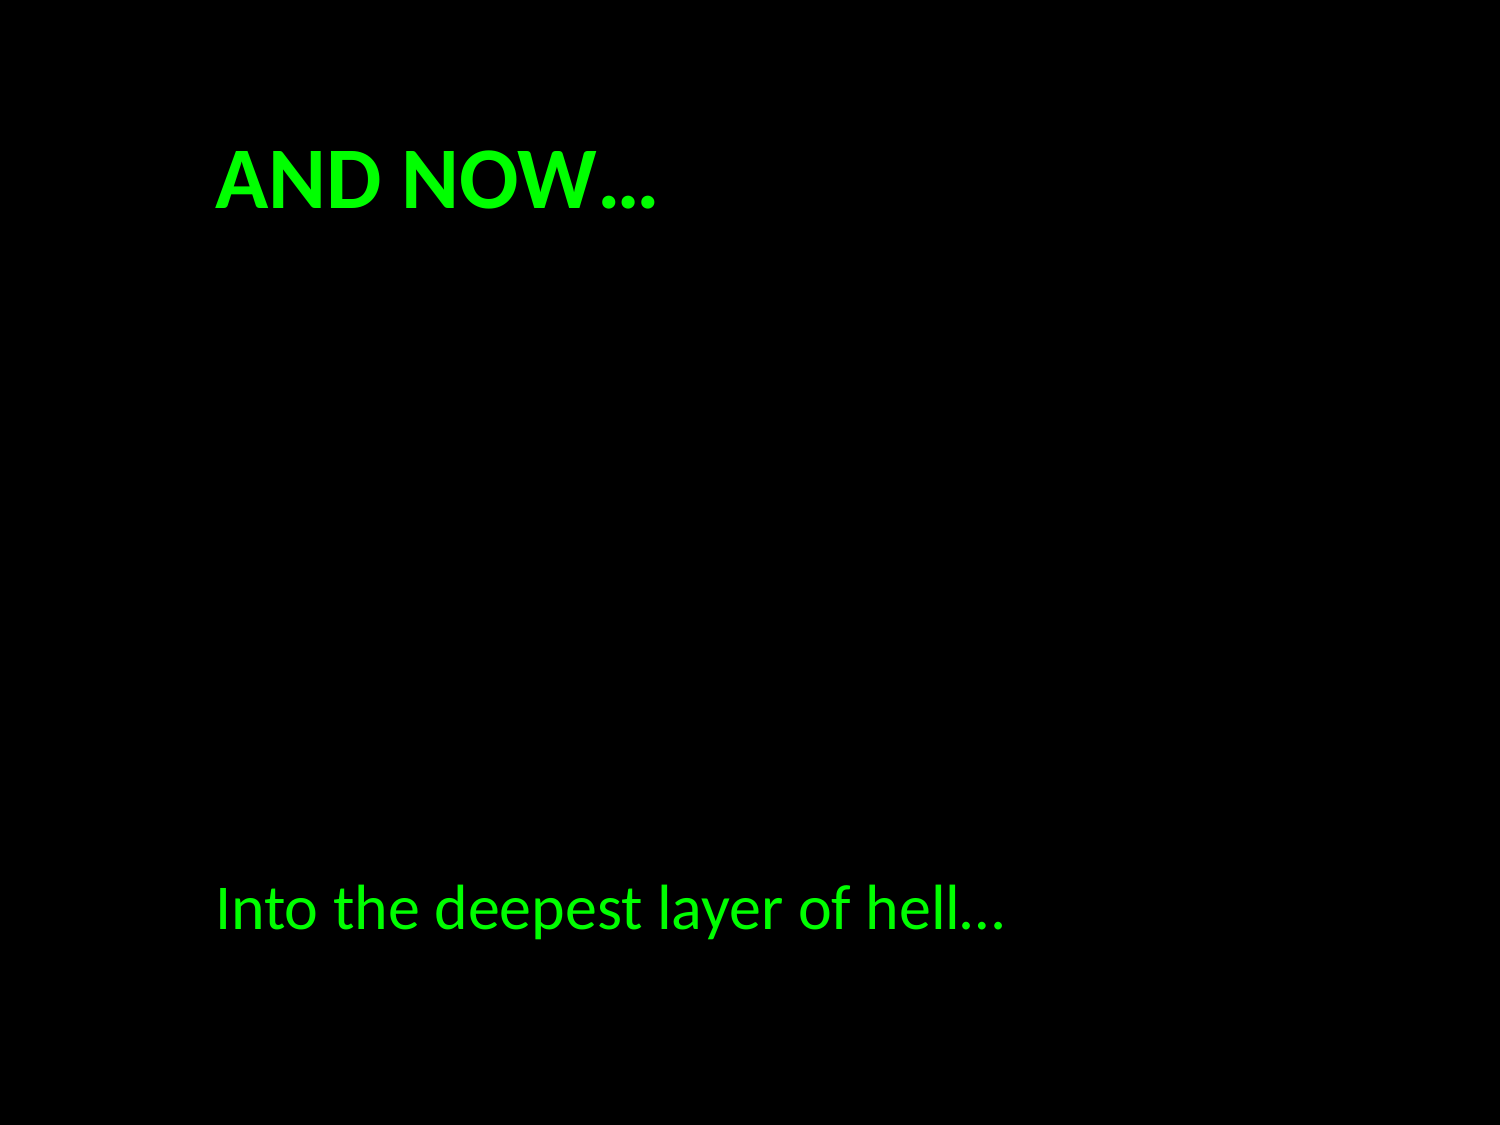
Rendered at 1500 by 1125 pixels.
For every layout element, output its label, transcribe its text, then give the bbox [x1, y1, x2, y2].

subtitle AND NOW… Into the deepest layer of hell… [200, 112, 1250, 950]
